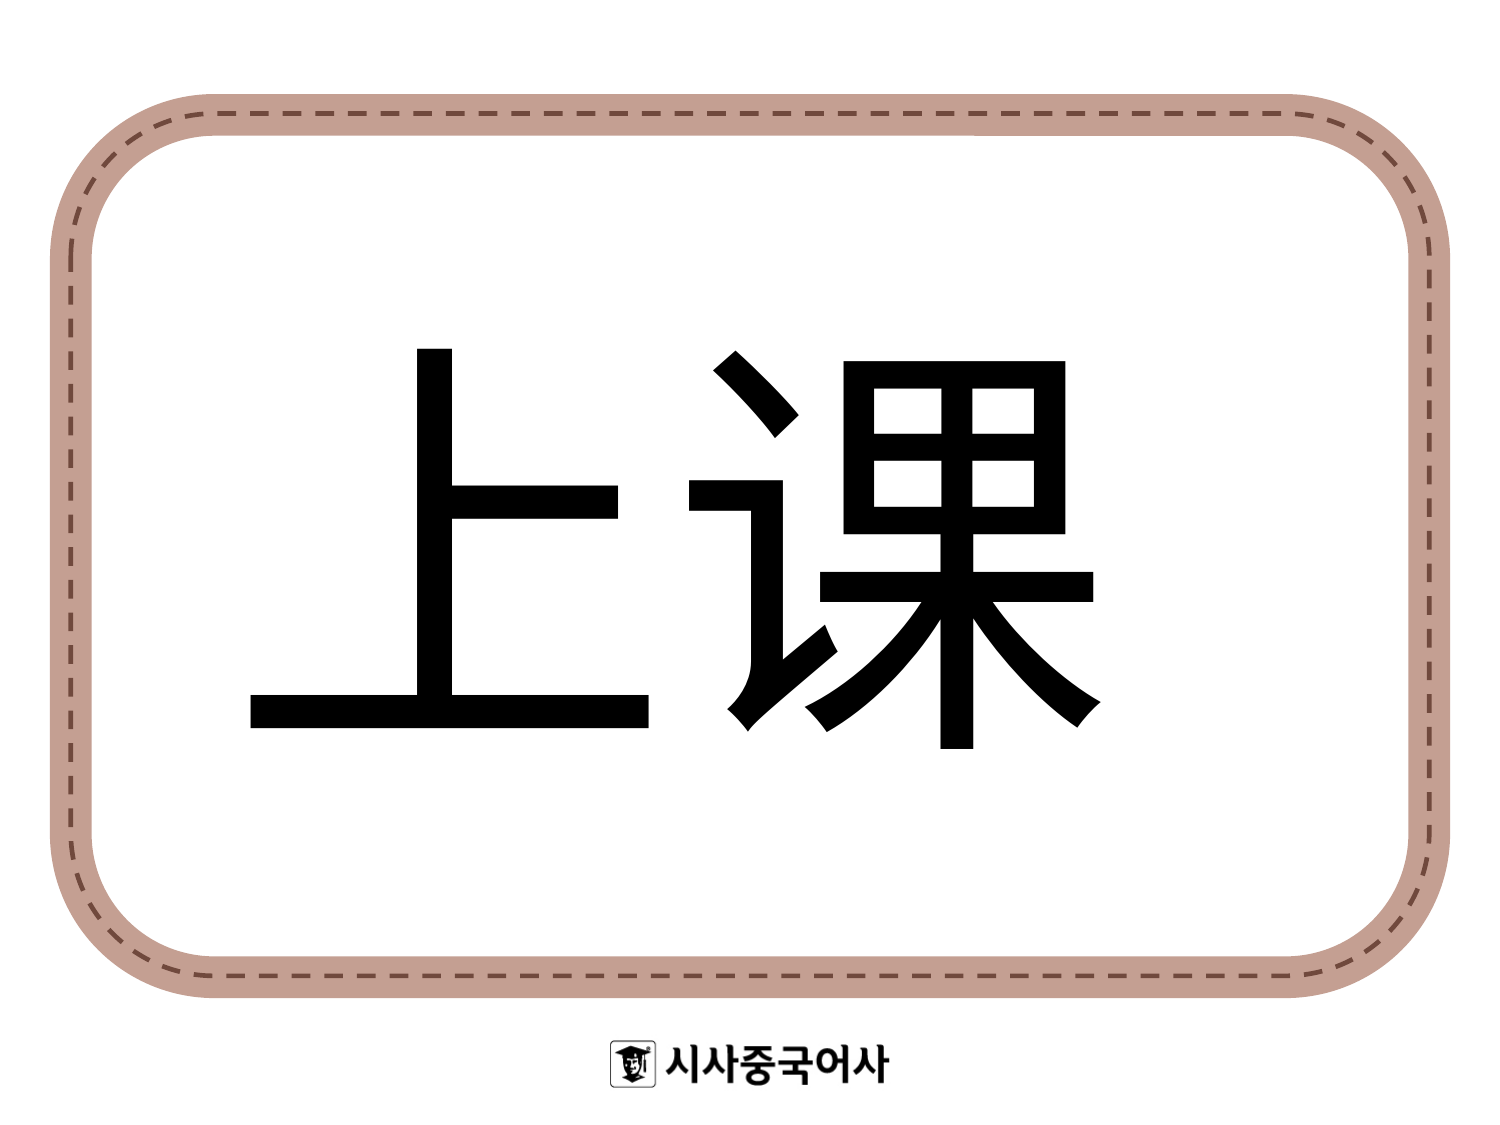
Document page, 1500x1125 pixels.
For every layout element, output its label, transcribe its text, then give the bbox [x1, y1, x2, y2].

picture [602, 1034, 898, 1094]
text_box 上课 [145, 189, 1354, 853]
